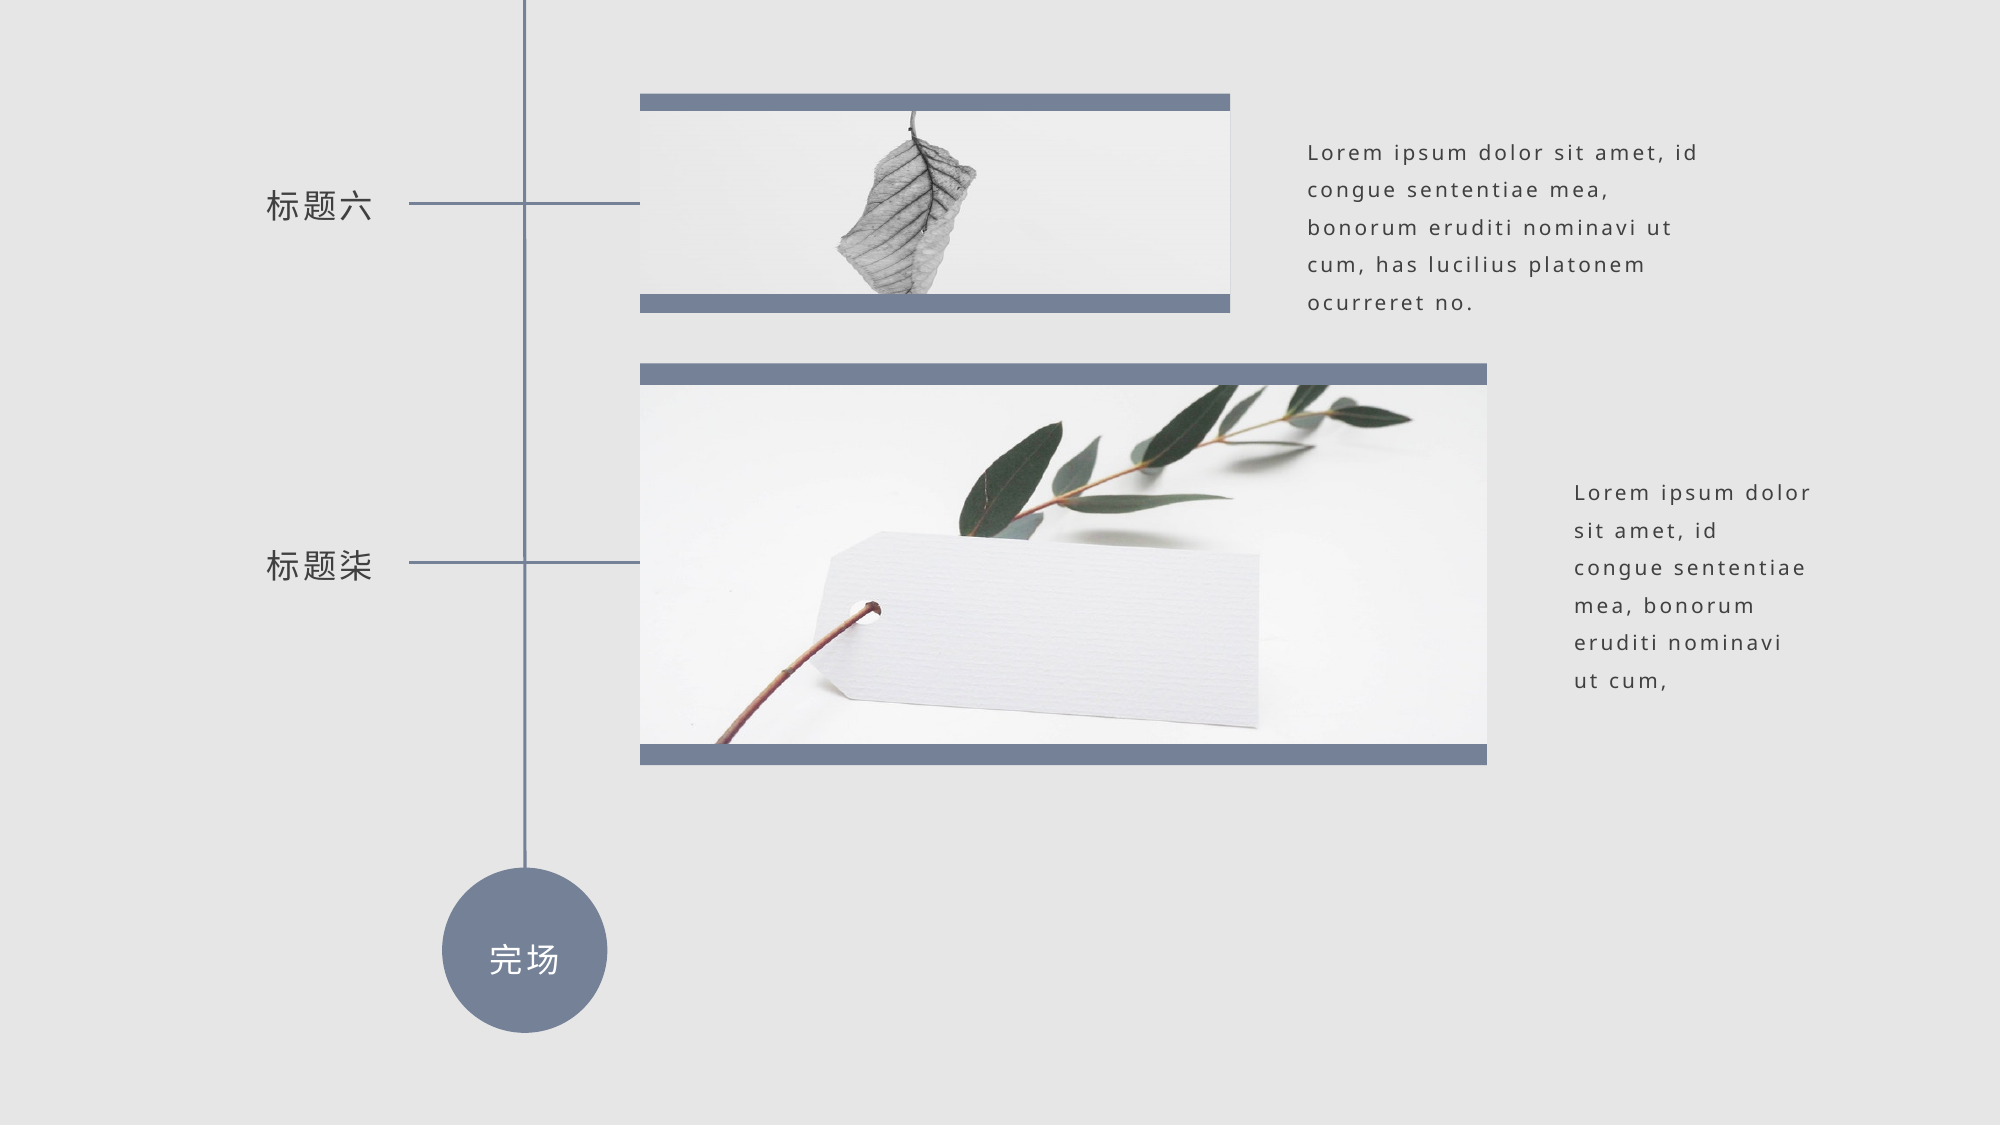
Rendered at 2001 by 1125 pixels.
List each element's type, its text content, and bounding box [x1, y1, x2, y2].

text_box [639, 362, 1488, 384]
text_box Lorem ipsum dolor sit amet, id congue sententiae mea, bonorum eruditi nominavi ut cum, has lucilius platonem ocurreret no. [1292, 119, 1743, 322]
text_box 完场 [430, 912, 524, 987]
text_box 完场 [525, 912, 619, 987]
text_box 标题六 [151, 158, 388, 233]
text_box [639, 93, 1231, 110]
text_box [639, 110, 1231, 294]
text_box [449, 987, 600, 1034]
text_box [639, 384, 1488, 744]
text_box Lorem ipsum dolor sit amet, id congue sententiae mea, bonorum eruditi nominavi ut cum, [1559, 460, 1830, 700]
text_box [639, 294, 1231, 314]
text_box 标题柒 [151, 517, 388, 593]
text_box [450, 866, 524, 912]
text_box [525, 866, 600, 912]
text_box [639, 744, 1488, 766]
